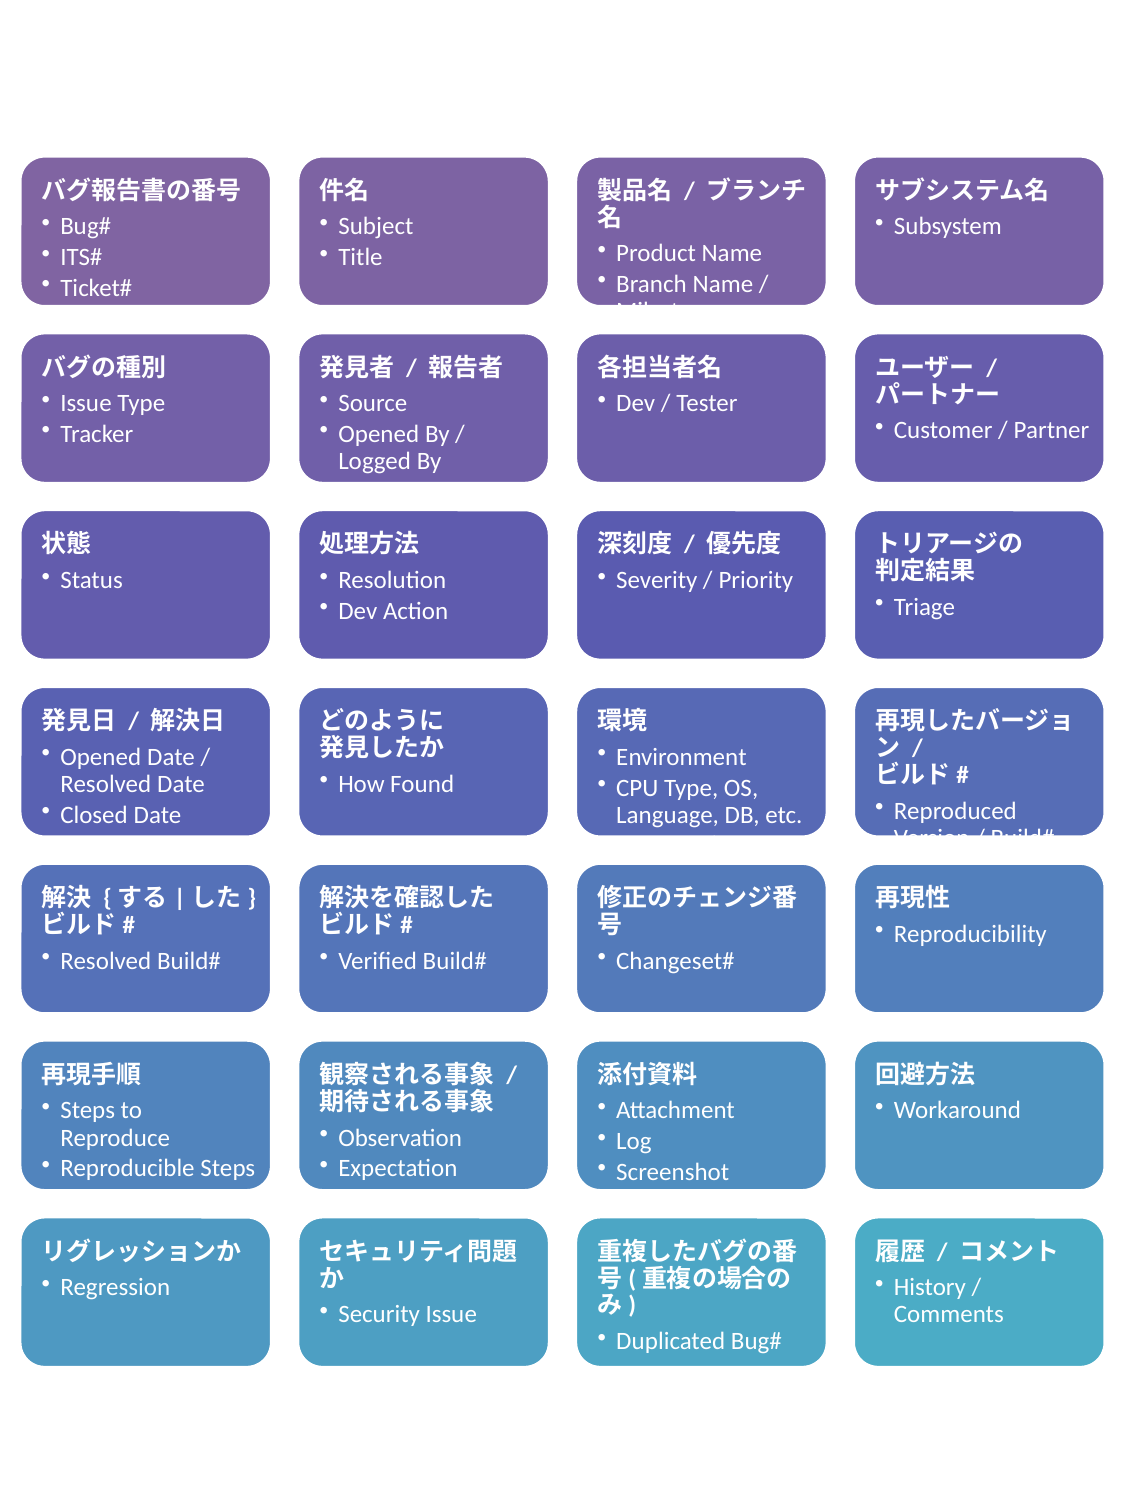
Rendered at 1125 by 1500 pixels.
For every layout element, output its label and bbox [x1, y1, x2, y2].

text_box [18, 111, 1107, 1412]
